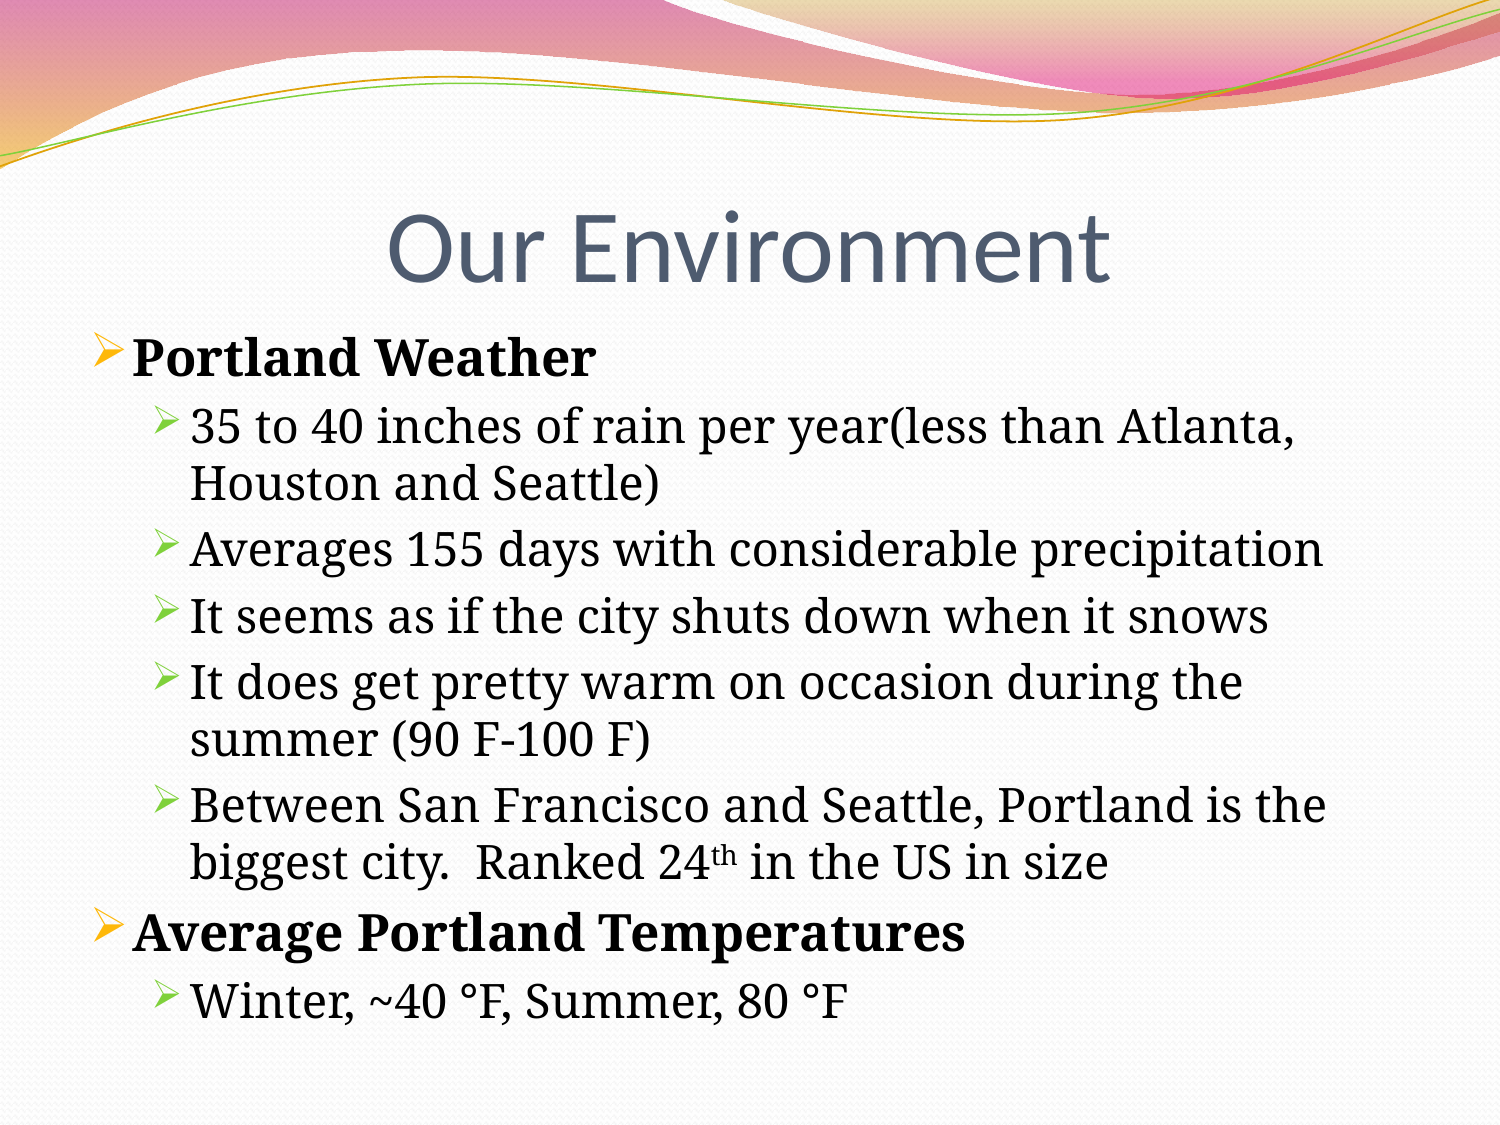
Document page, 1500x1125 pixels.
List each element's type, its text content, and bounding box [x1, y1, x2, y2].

list Portland Weather 35 to 40 inches of rain per year(less than Atlanta, Houston and Seattle) Averages 155 days with considerable precipitation It seems as if the city shuts down when it snows It does get pretty warm on occasion during the summer (90 F-100 F) Between San Francisco and Seattle, Portland is the biggest city. Ranked 24th in the US in size Average Portland Temperatures Winter, ~40 °F, Summer, 80 °F [75, 317, 1425, 1038]
title Our Environment [75, 115, 1425, 303]
